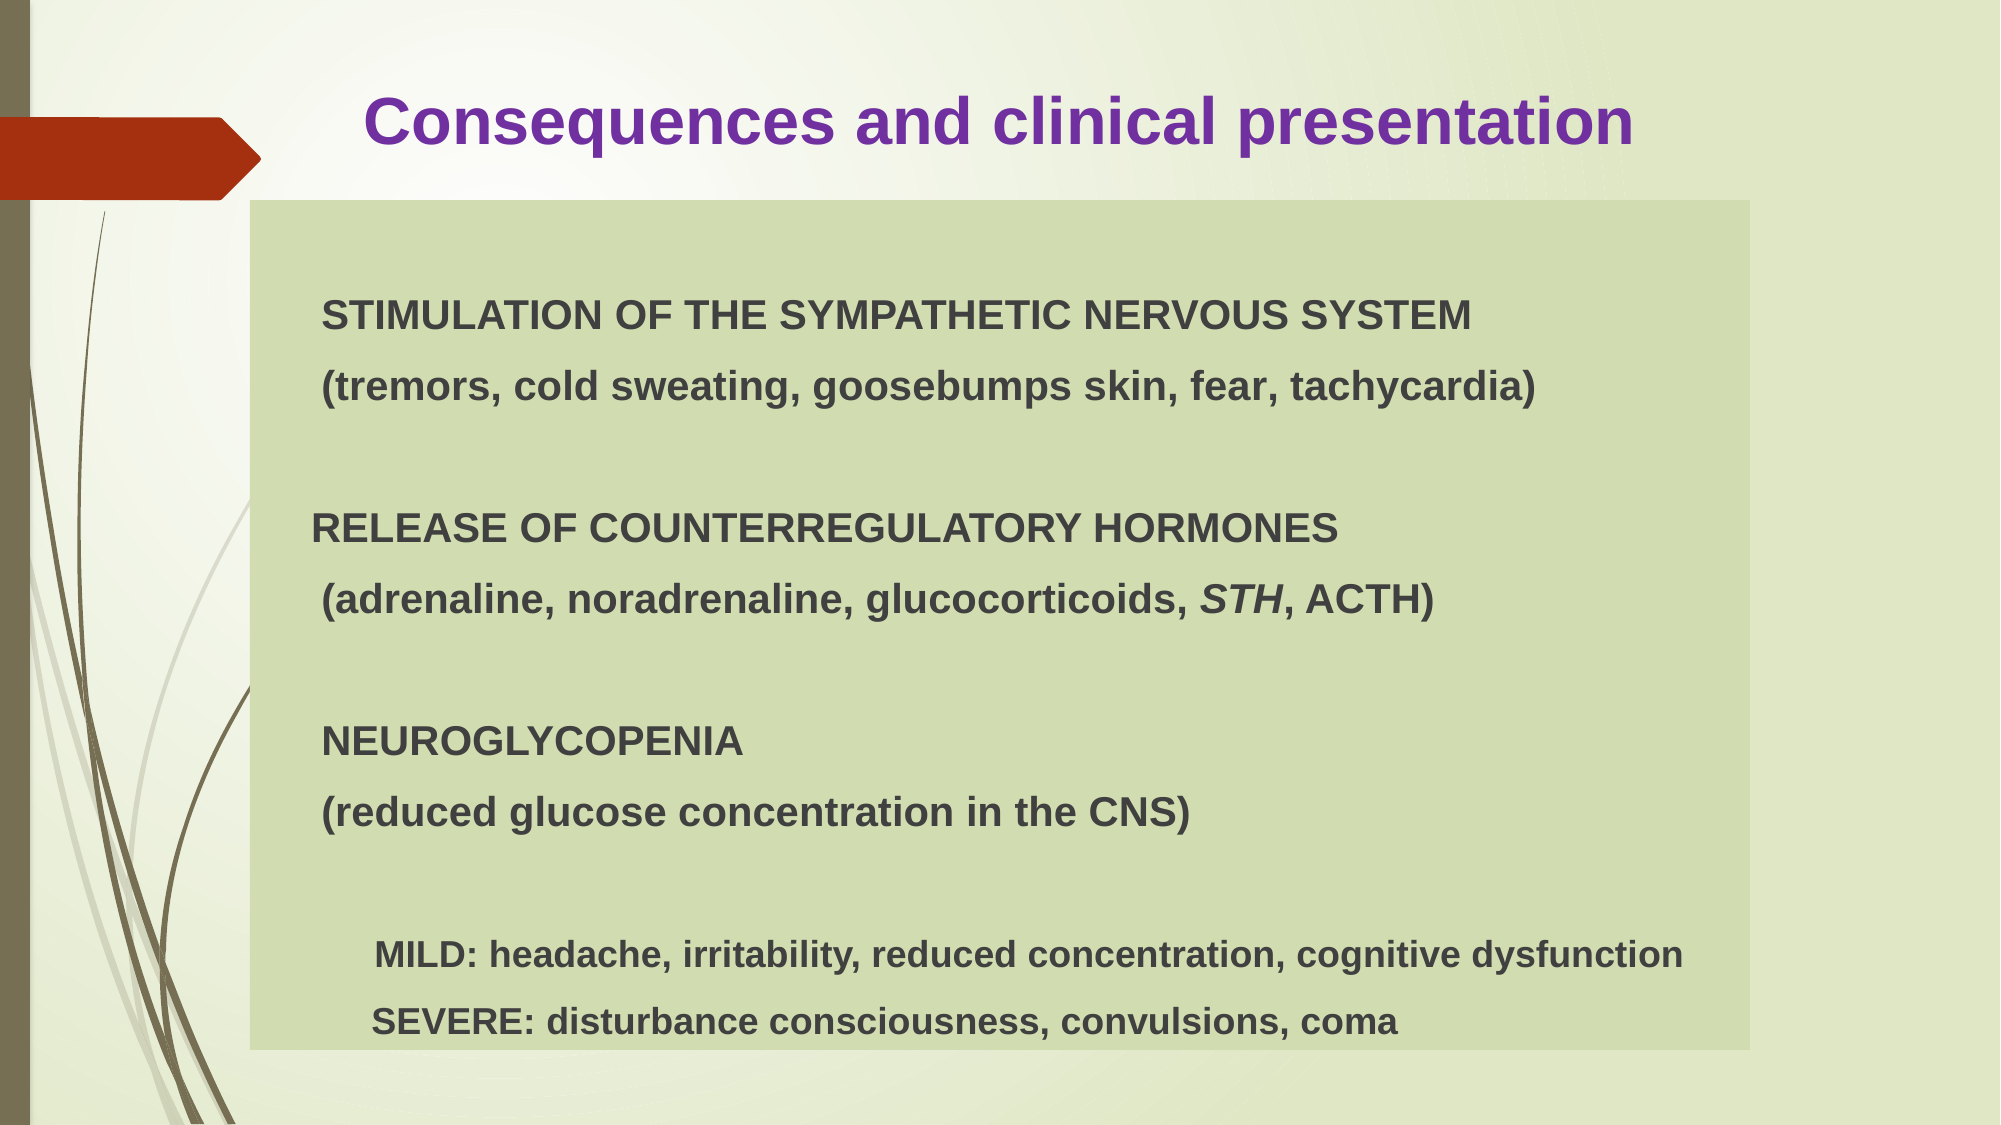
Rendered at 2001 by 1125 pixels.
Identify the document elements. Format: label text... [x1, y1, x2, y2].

list STIMULATION OF THE SYMPATHETIC NERVOUS SYSTEM (tremors, cold sweating, goosebumps skin, fear, tachycardia) RELEASE OF COUNTERREGULATORY HORMONES (adrenaline, noradrenaline, glucocorticoids, STH, ACTH) NEUROGLYCOPENIA (reduced glucose concentration in the CNS) MILD: headache, irritability, reduced concentration, cognitive dysfunction SEVERE: disturbance consciousness, convulsions, coma [249, 200, 1750, 1050]
title Consequences and clinical presentation [249, 0, 1750, 200]
